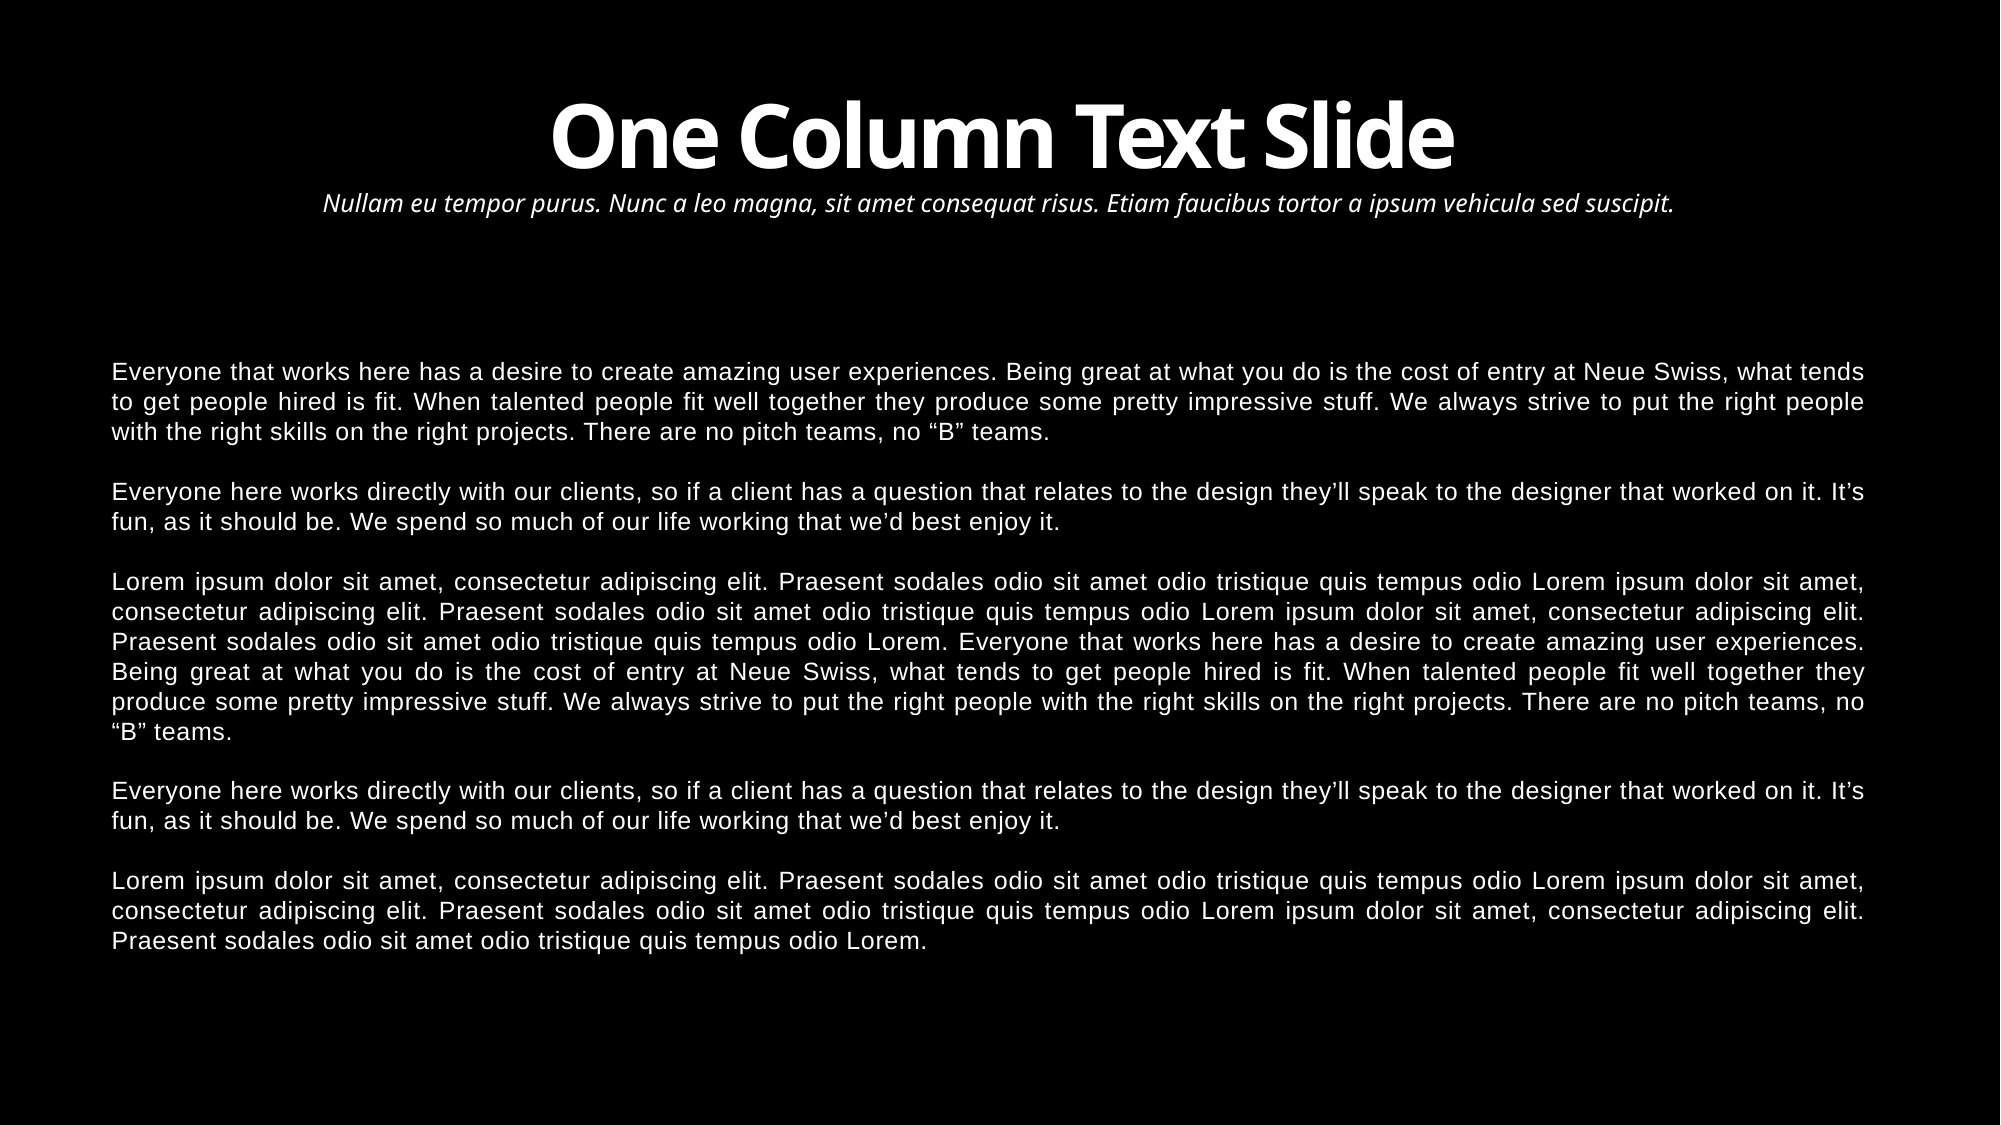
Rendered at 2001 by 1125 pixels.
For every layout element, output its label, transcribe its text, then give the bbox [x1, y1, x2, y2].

text_box Everyone that works here has a desire to create amazing user experiences. Being great at what you do is the cost of entry at Neue Swiss, what tends to get people hired is fit. When talented people fit well together they produce some pretty impressive stuff. We always strive to put the right people with the right skills on the right projects. There are no pitch teams, no “B” teams. Everyone here works directly with our clients, so if a client has a question that relates to the design they’ll speak to the designer that worked on it. It’s fun, as it should be. We spend so much of our life working that we’d best enjoy it. Lorem ipsum dolor sit amet, consectetur adipiscing elit. Praesent sodales odio sit amet odio tristique quis tempus odio Lorem ipsum dolor sit amet, consectetur adipiscing elit. Praesent sodales odio sit amet odio tristique quis tempus odio Lorem ipsum dolor sit amet, consectetur adipiscing elit. Praesent sodales odio sit amet odio tristique quis tempus odio Lorem. Everyone that works here has a desire to create amazing user experiences. Being great at what you do is the cost of entry at Neue Swiss, what tends to get people hired is fit. When talented people fit well together they produce some pretty impressive stuff. We always strive to put the right people with the right skills on the right projects. There are no pitch teams, no “B” teams. Everyone here works directly with our clients, so if a client has a question that relates to the design they’ll speak to the designer that worked on it. It’s fun, as it should be. We spend so much of our life working that we’d best enjoy it. Lorem ipsum dolor sit amet, consectetur adipiscing elit. Praesent sodales odio sit amet odio tristique quis tempus odio Lorem ipsum dolor sit amet, consectetur adipiscing elit. Praesent sodales odio sit amet odio tristique quis tempus odio Lorem ipsum dolor sit amet, consectetur adipiscing elit. Praesent sodales odio sit amet odio tristique quis tempus odio Lorem. [96, 348, 1886, 992]
text_box One Column Text Slide [538, 74, 1469, 182]
text_box Nullam eu tempor purus. Nunc a leo magna, sit amet consequat risus. Etiam faucibus tortor a ipsum vehicula sed suscipit. [123, 182, 1884, 223]
